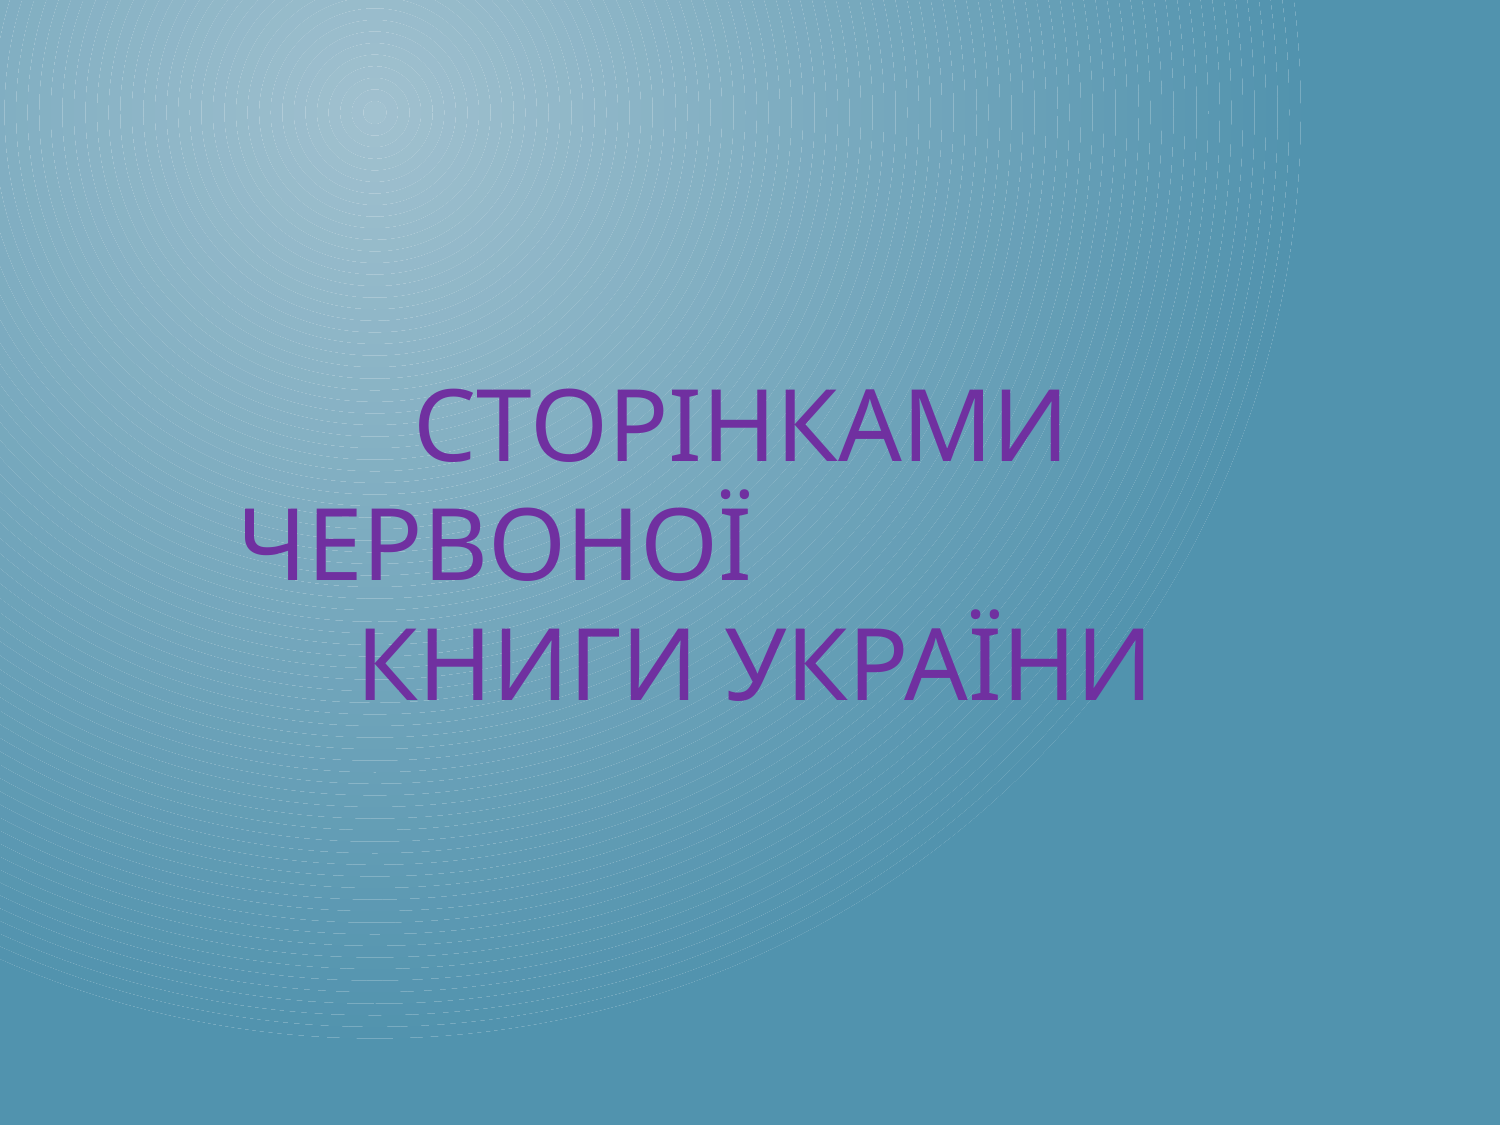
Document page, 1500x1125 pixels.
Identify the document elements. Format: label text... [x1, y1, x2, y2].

title Сторінками Червоної книги України [218, 113, 1266, 764]
